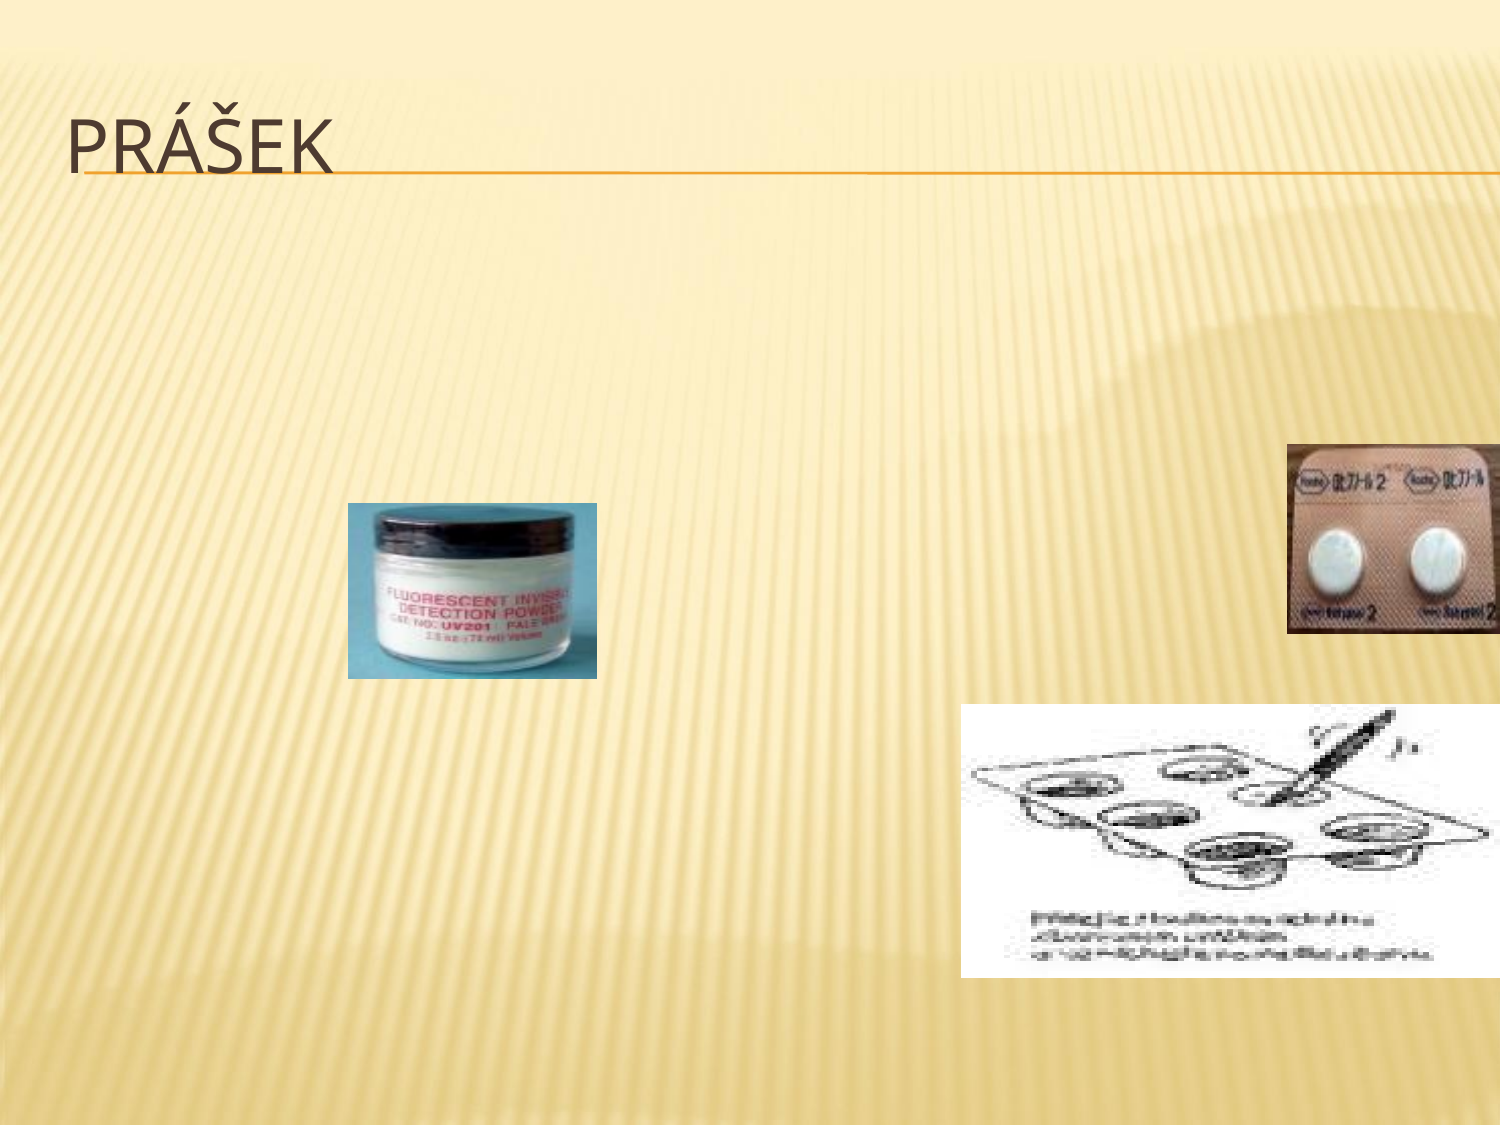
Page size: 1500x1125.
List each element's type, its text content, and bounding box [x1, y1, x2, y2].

title Prášek [49, 75, 1475, 213]
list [1286, 443, 1500, 634]
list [961, 703, 1500, 978]
picture [0, 0, 1500, 1125]
